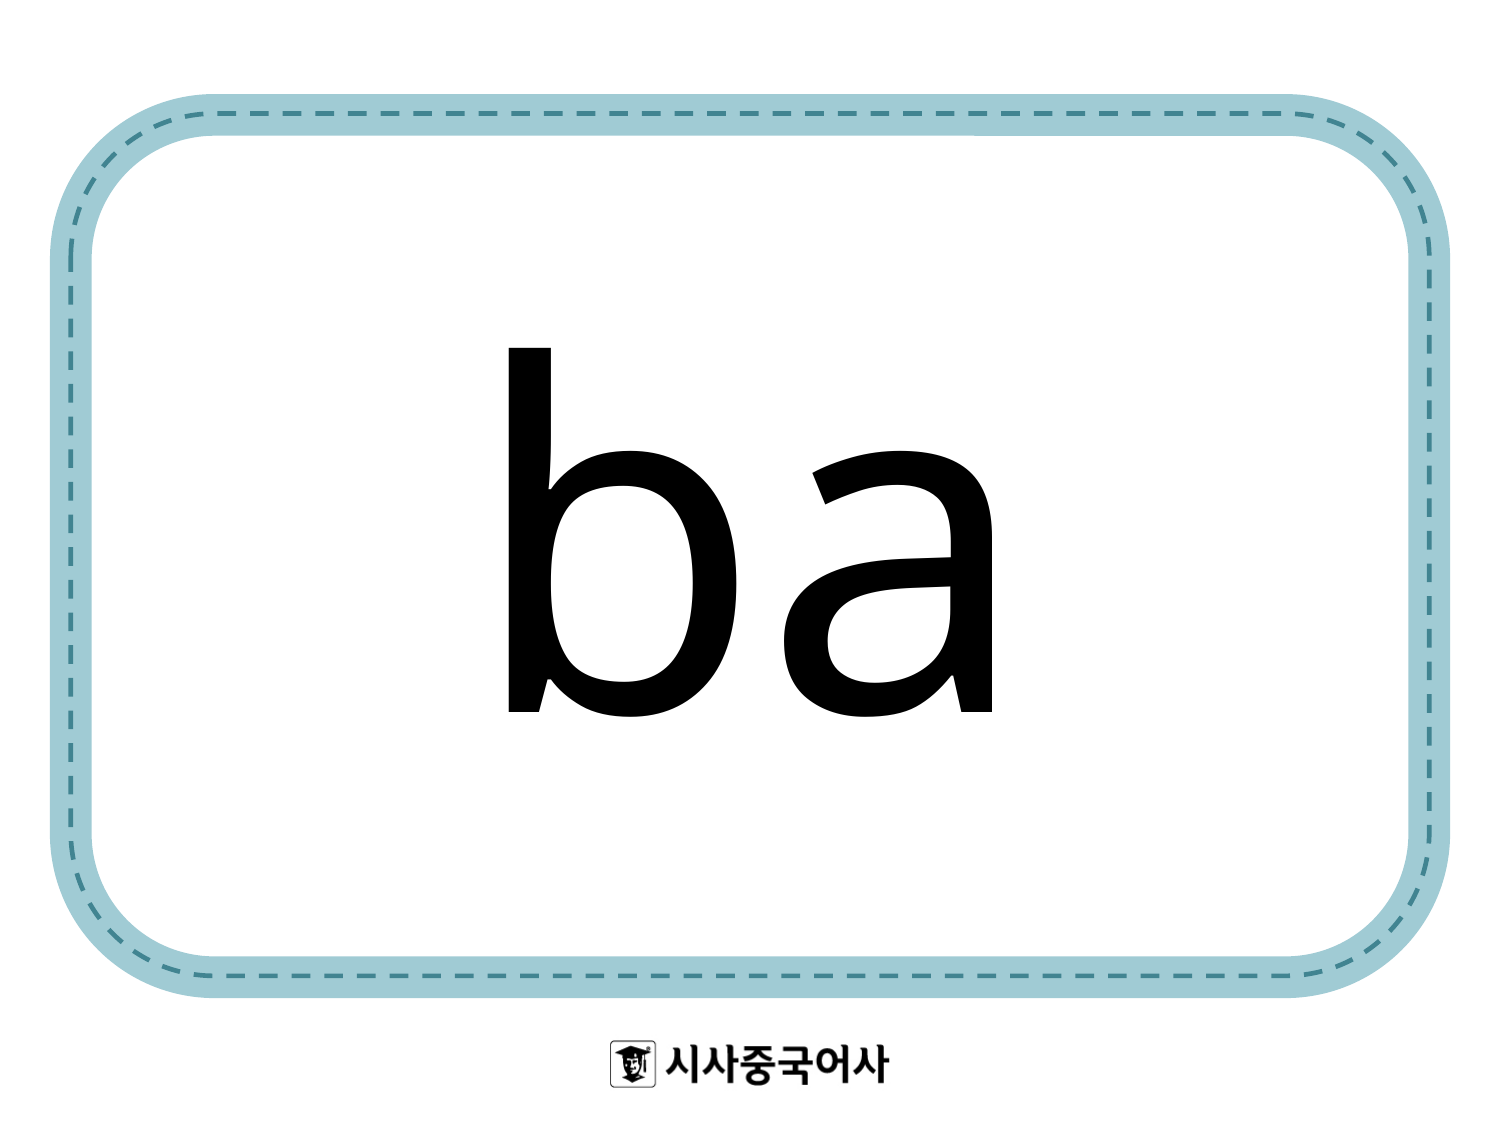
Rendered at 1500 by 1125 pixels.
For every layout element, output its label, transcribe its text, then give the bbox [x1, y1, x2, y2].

picture [602, 1034, 898, 1094]
text_box ba [145, 189, 1354, 853]
